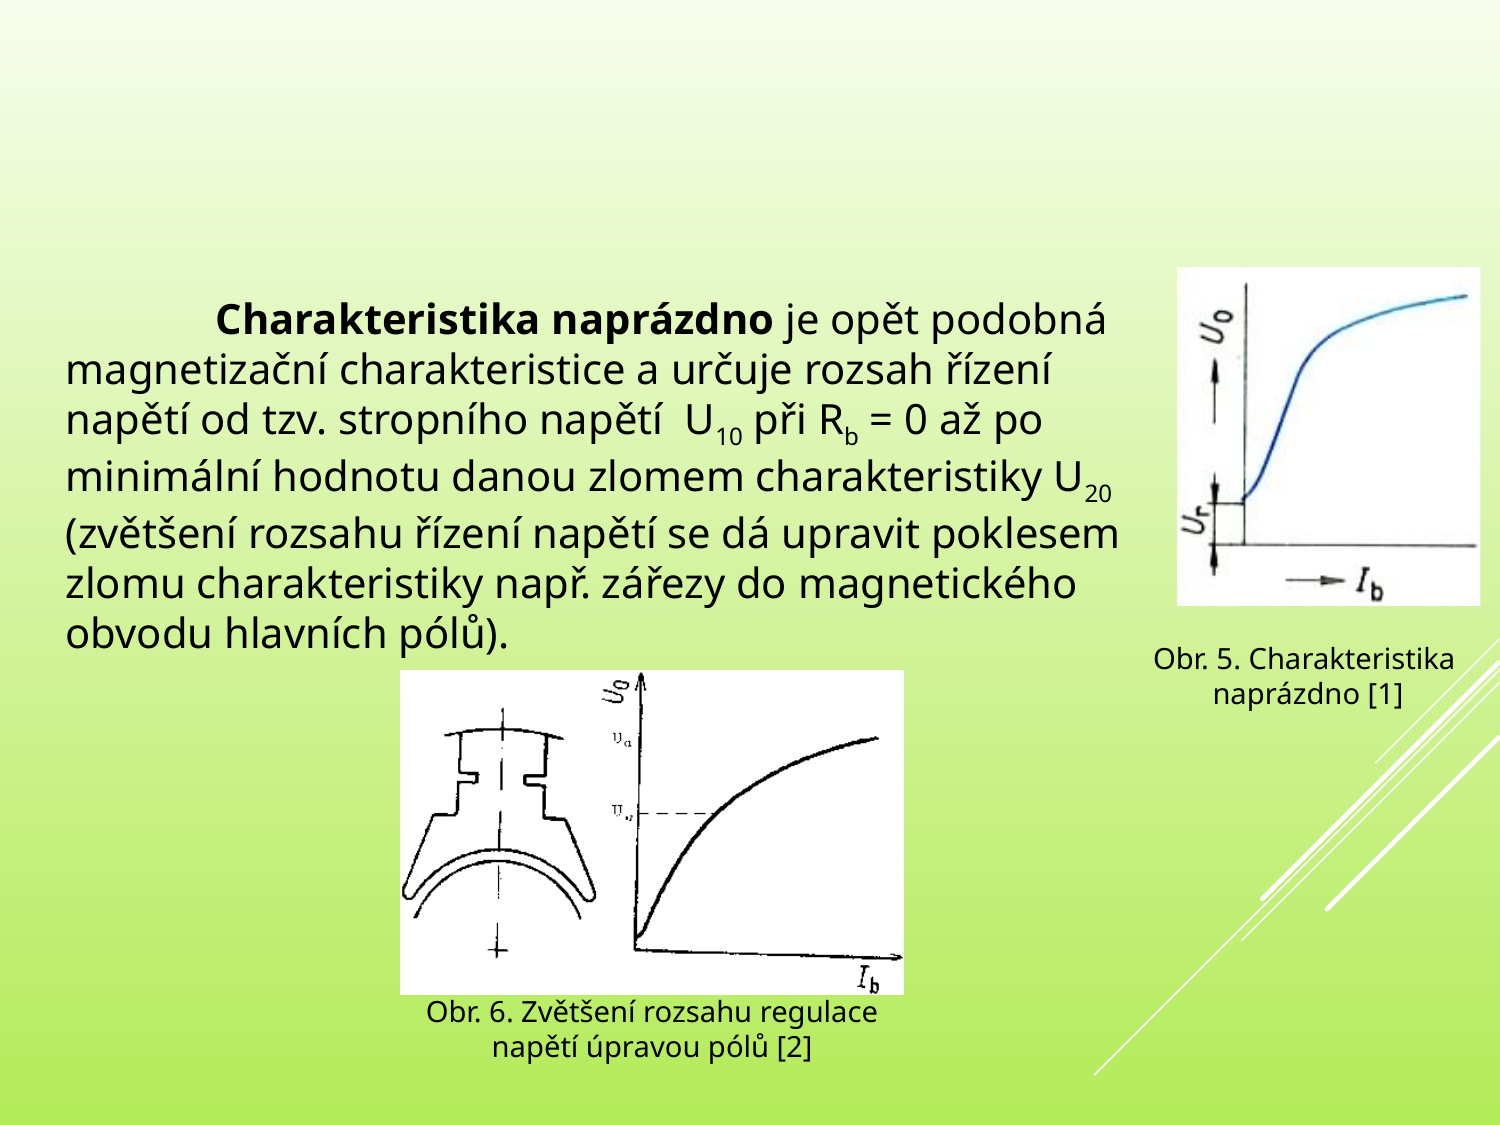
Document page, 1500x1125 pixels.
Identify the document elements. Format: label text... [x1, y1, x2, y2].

picture [1176, 267, 1481, 607]
title Obr. 5. Charakteristika naprázdno [1] [1116, 640, 1500, 710]
list Charakteristika naprázdno je opět podobná magnetizační charakteristice a určuje rozsah řízení napětí od tzv. stropního napětí U10 při Rb = 0 až po minimální hodnotu danou zlomem charakteristiky U20 (zvětšení rozsahu řízení napětí se dá upravit poklesem zlomu charakteristiky např. zářezy do magnetického obvodu hlavních pólů). [50, 167, 1183, 1087]
text_box Obr. 6. Zvětšení rozsahu regulace napětí úpravou pólů [2] [400, 995, 904, 1063]
picture [400, 670, 905, 995]
